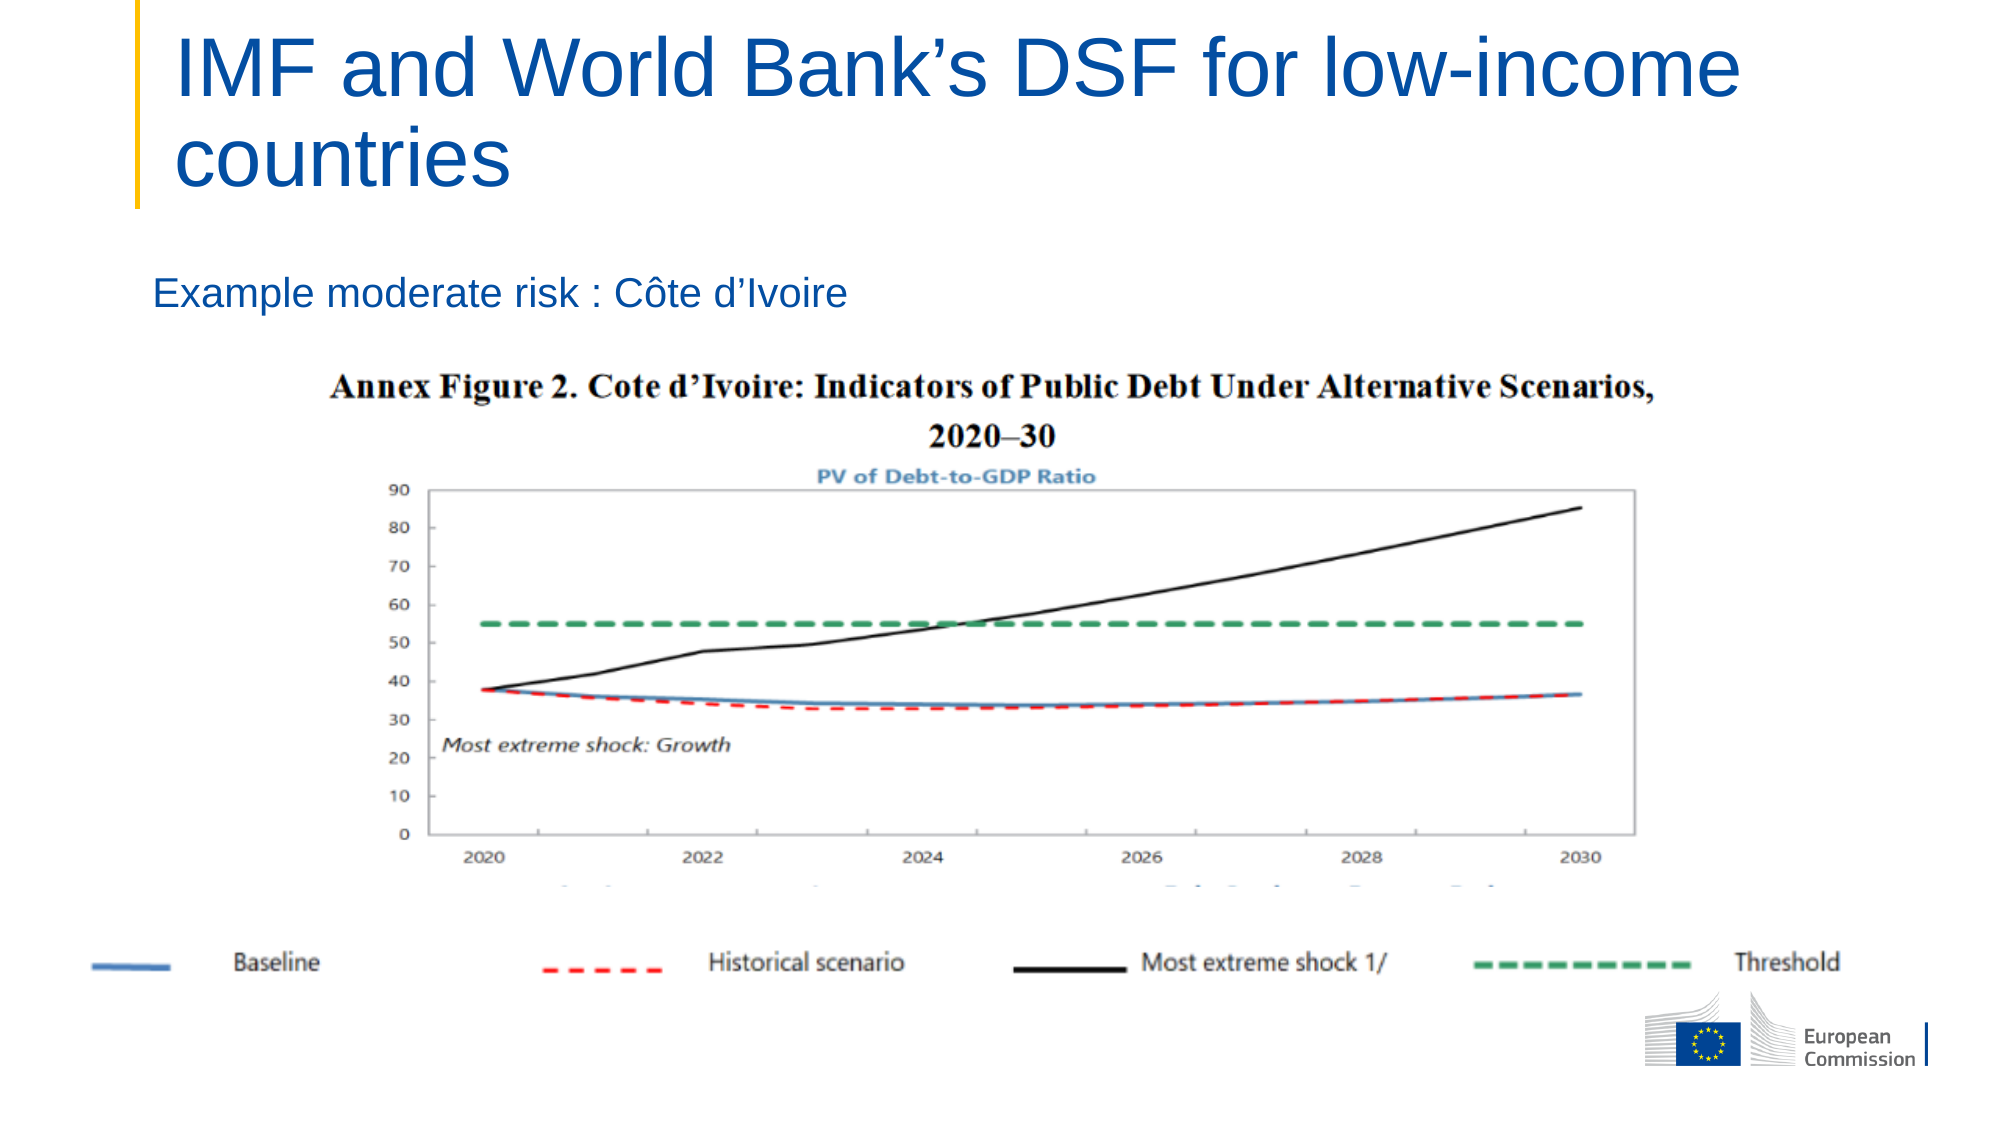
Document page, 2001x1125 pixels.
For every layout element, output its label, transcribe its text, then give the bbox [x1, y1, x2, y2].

picture [65, 907, 1935, 982]
picture [314, 372, 1675, 887]
picture [1645, 991, 1928, 1066]
title IMF and World Bank’s DSF for low-income countries [159, 0, 1885, 205]
text_box Example moderate risk : Côte d’Ivoire [137, 242, 1863, 317]
